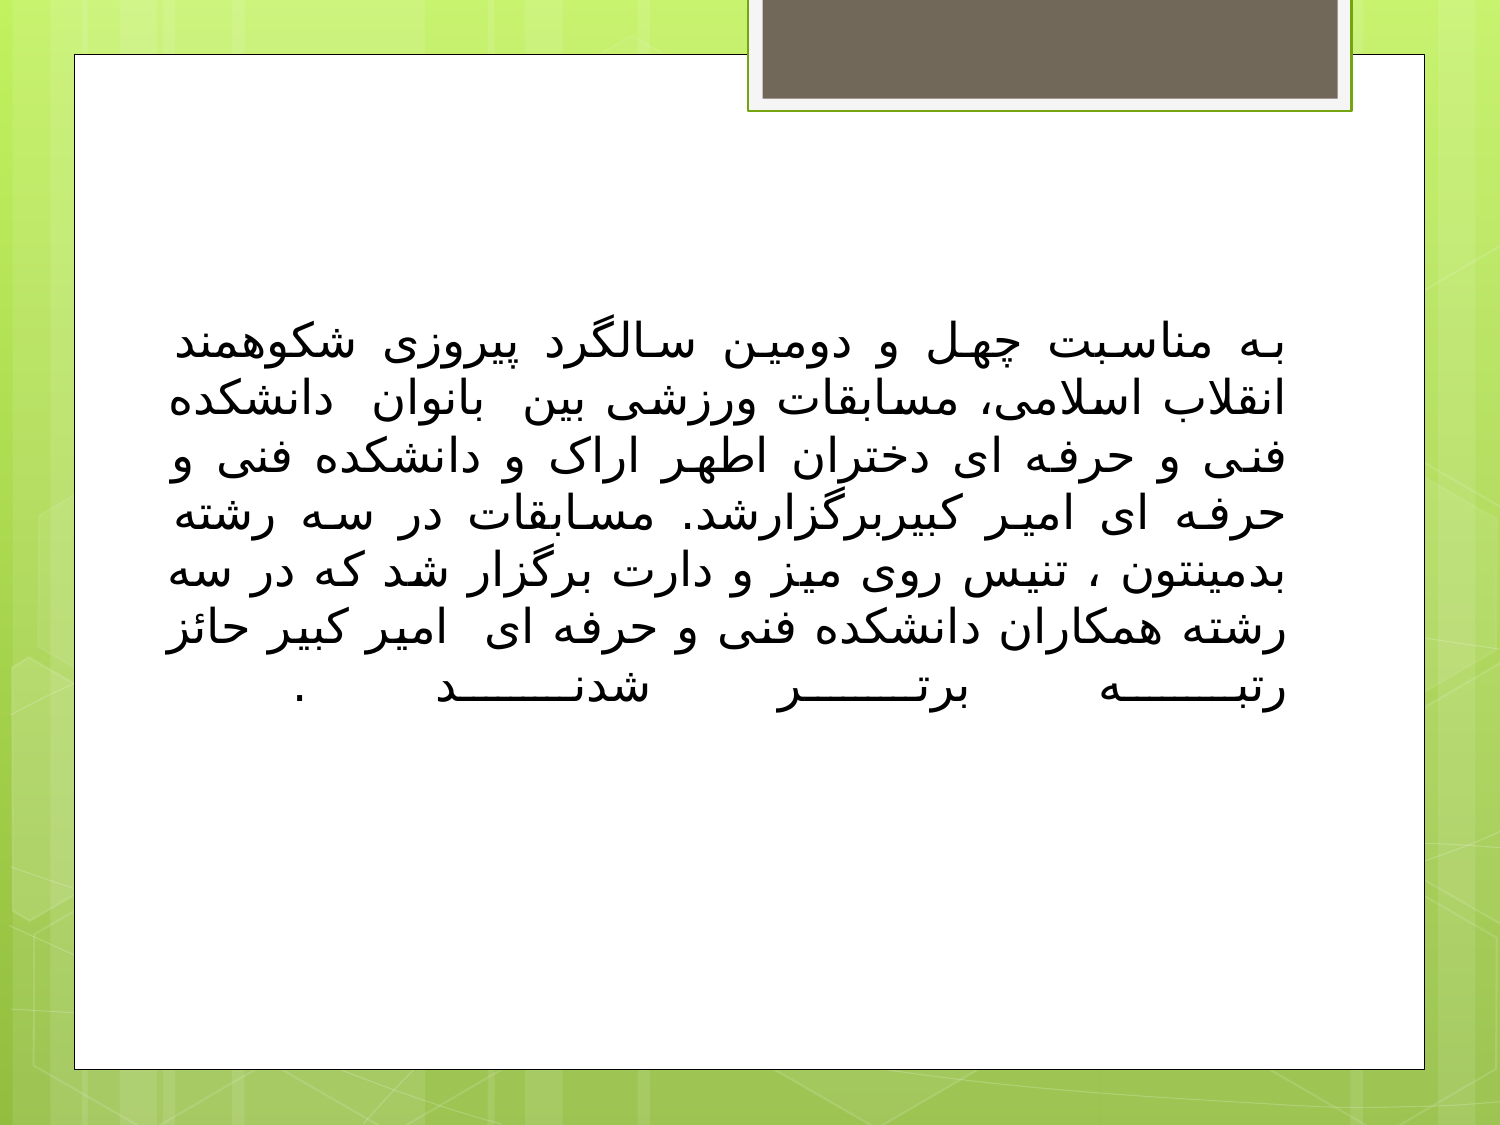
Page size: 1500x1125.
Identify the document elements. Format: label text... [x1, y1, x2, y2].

title به مناسبت چهل و دومین سالگرد پیروزی شکوهمند انقلاب اسلامی، مسابقات ورزشی بین بانوان دانشکده فنی و حرفه ای دختران اطهر اراک و دانشکده فنی و حرفه ای امیر کبیربرگزارشد. مسابقات در سه رشته بدمینتون ، تنیس روی میز و دارت برگزار شد که در سه رشته همکاران دانشکده فنی و حرفه ای امیر کبیر حائز رتبه برتر شدند . [150, 299, 1303, 800]
